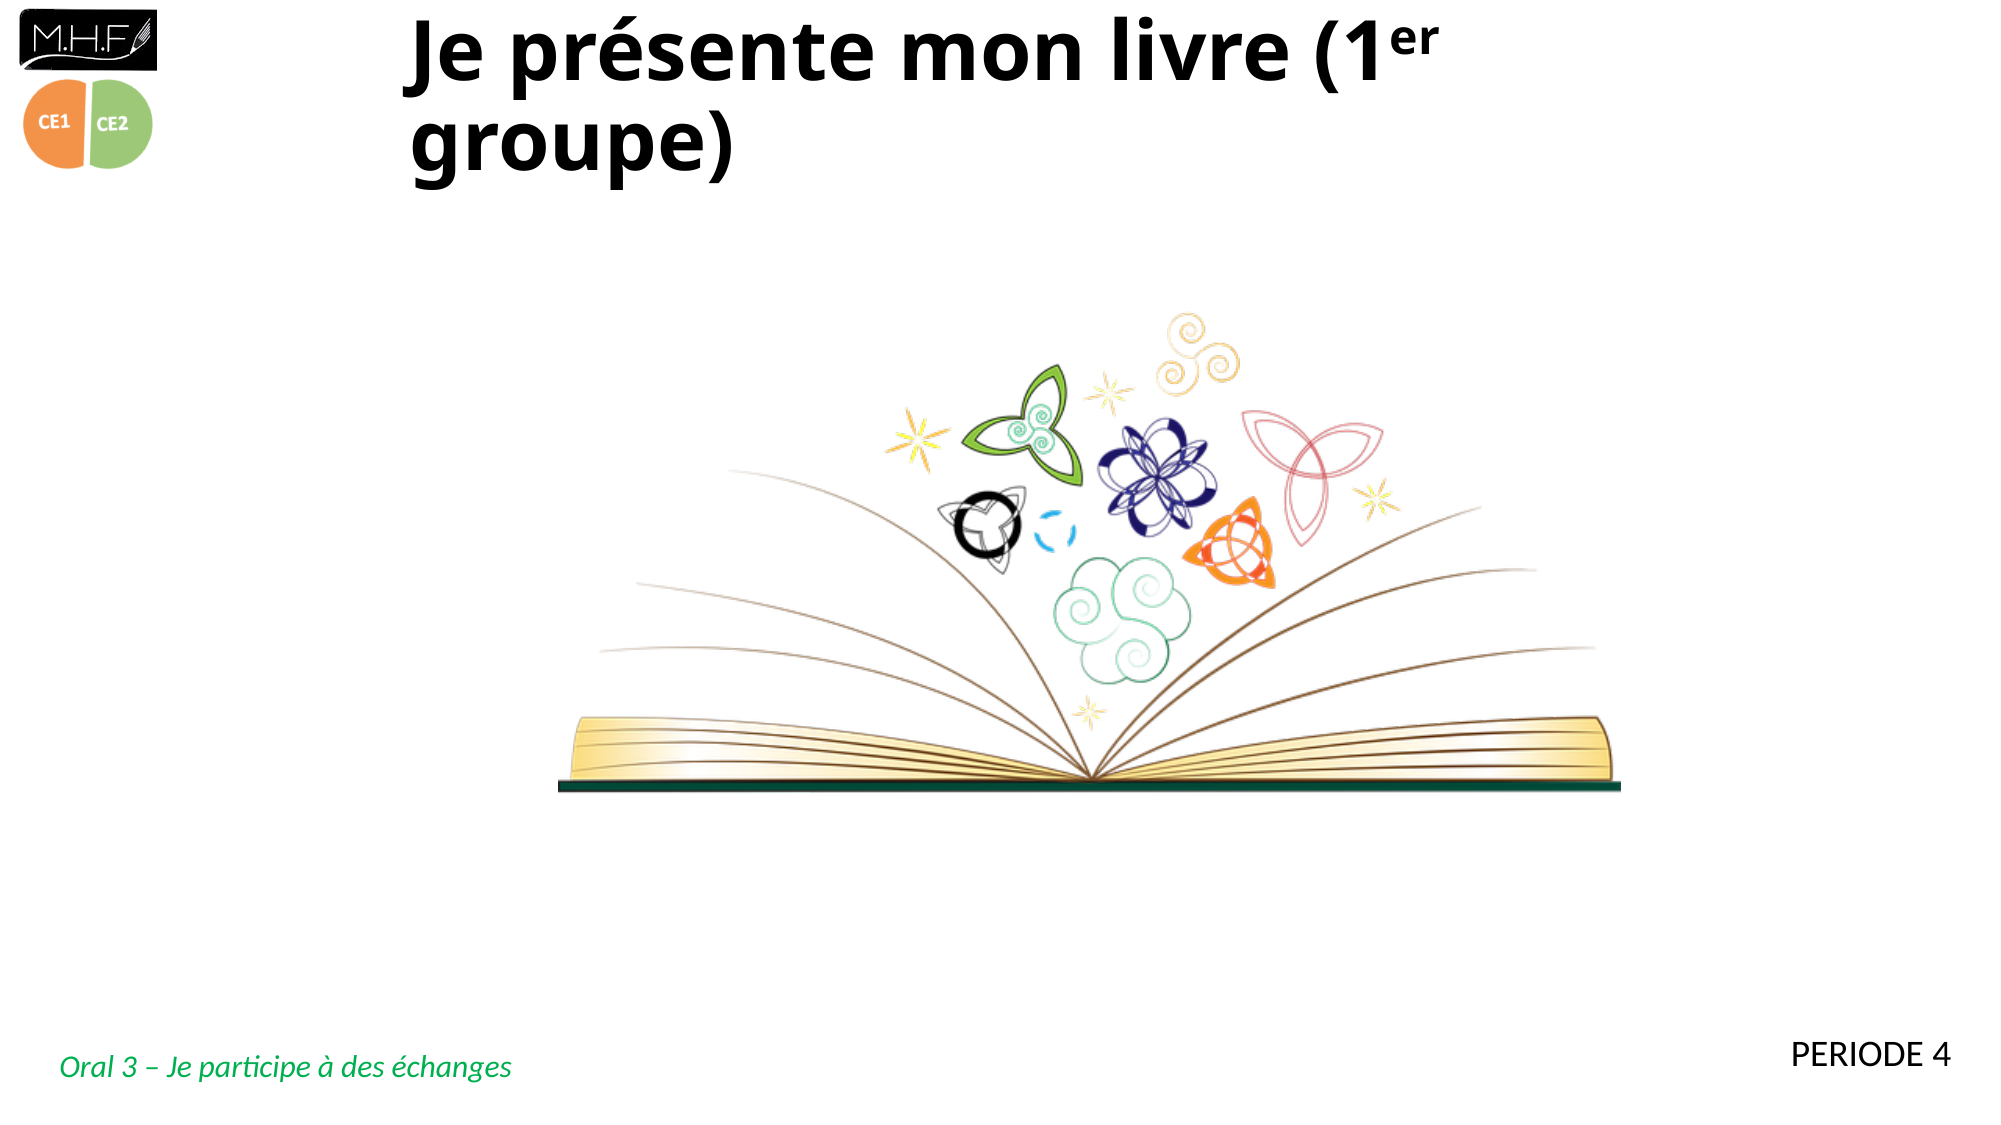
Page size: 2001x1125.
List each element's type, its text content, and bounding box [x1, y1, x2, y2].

picture [1, 7, 177, 207]
text_box PERIODE 4 [1362, 1021, 1967, 1082]
title Je présente mon livre (1er groupe) [394, 40, 1621, 156]
picture [558, 287, 1621, 819]
text_box Oral 3 – Je participe à des échanges [44, 1038, 1346, 1092]
